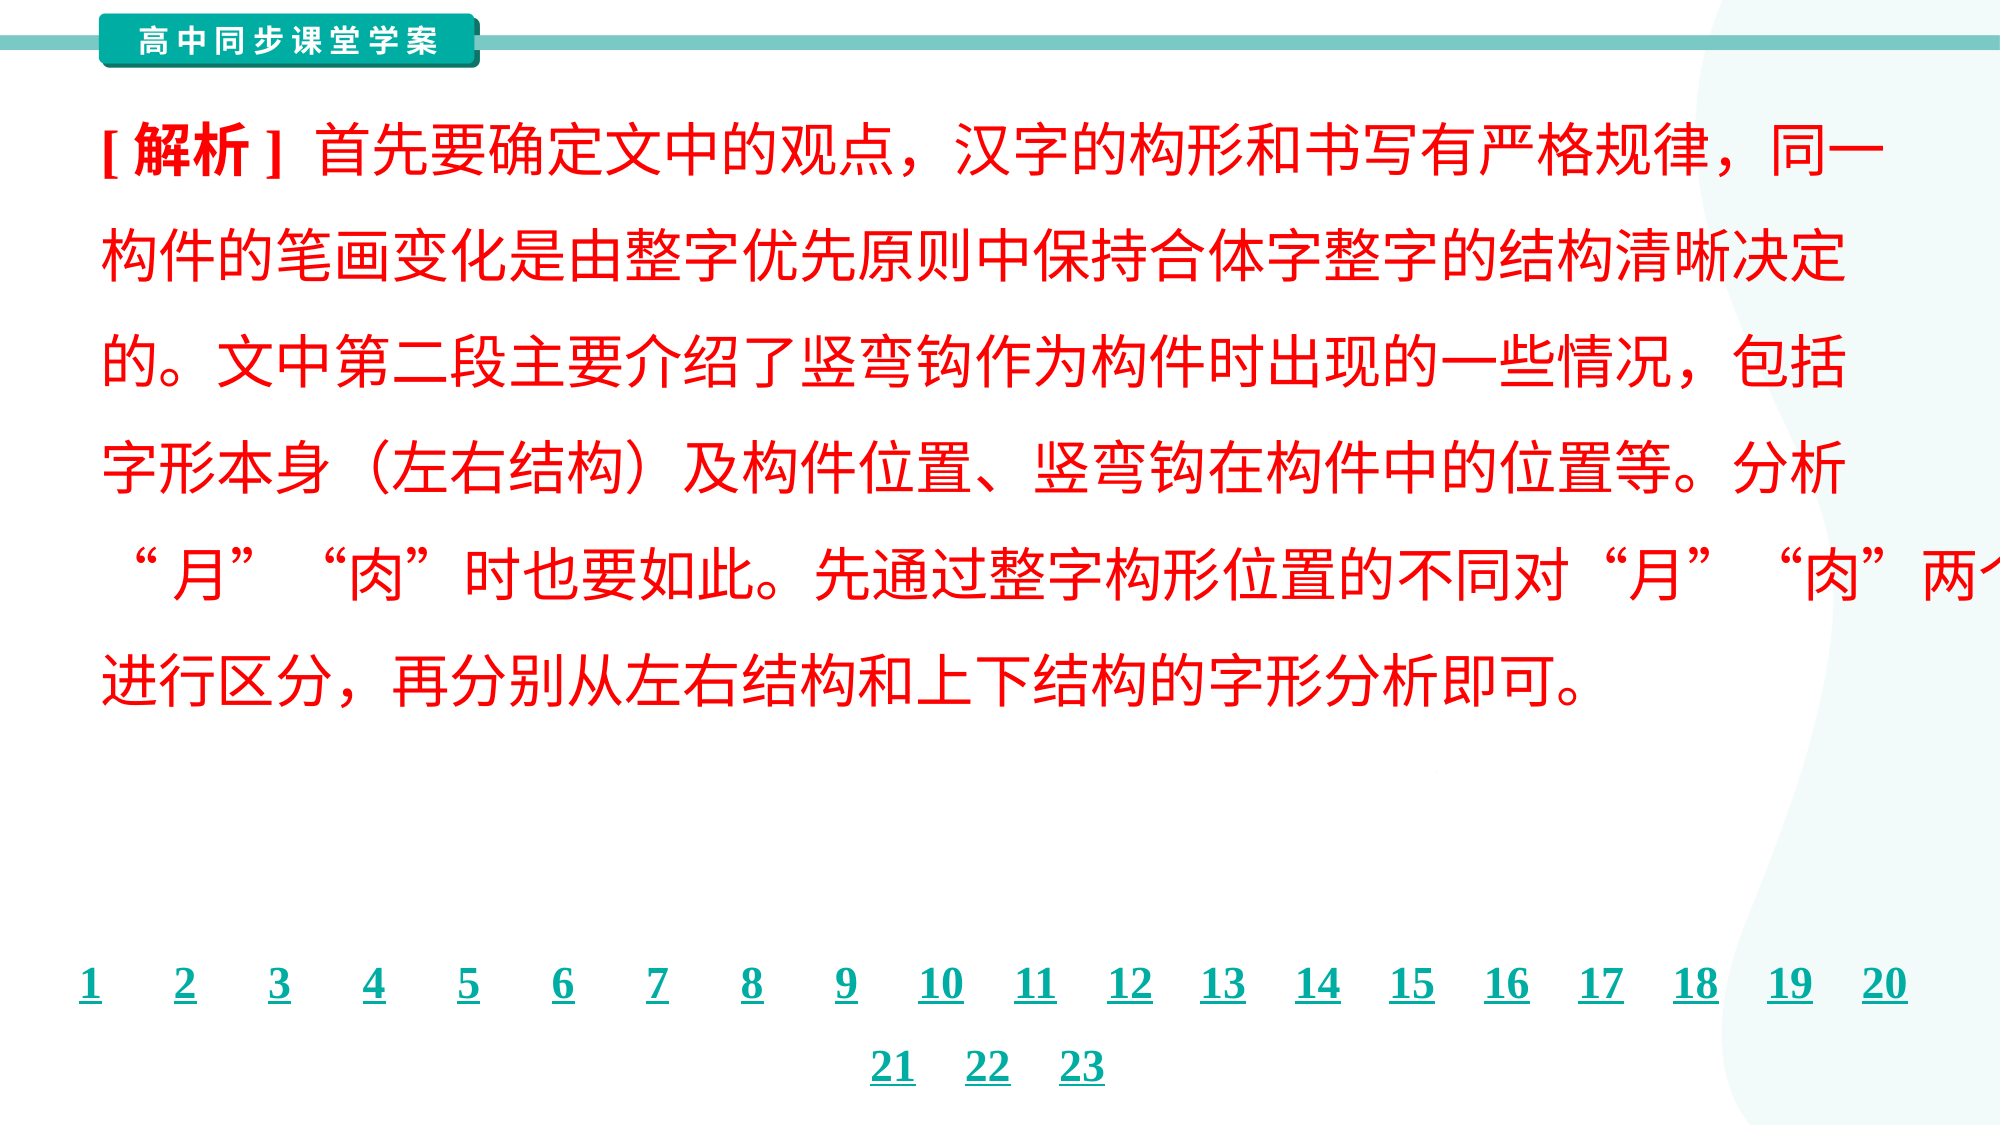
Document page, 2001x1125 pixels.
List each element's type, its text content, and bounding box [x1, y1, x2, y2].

picture [0, 0, 2000, 1125]
text_box [解析] 首先要确定文中的观点，汉字的构形和书写有严格规律，同一 构件的笔画变化是由整字优先原则中保持合体字整字的结构清晰决定 的。文中第二段主要介绍了竖弯钩作为构件时出现的一些情况，包括 字形本身（左右结构）及构件位置、竖弯钩在构件中的位置等。分析 “月”“肉”时也要如此。先通过整字构形位置的不同对“月”“肉”两个部首 进行区分，再分别从左右结构和上下结构的字形分析即可。 [100, 76, 1899, 715]
